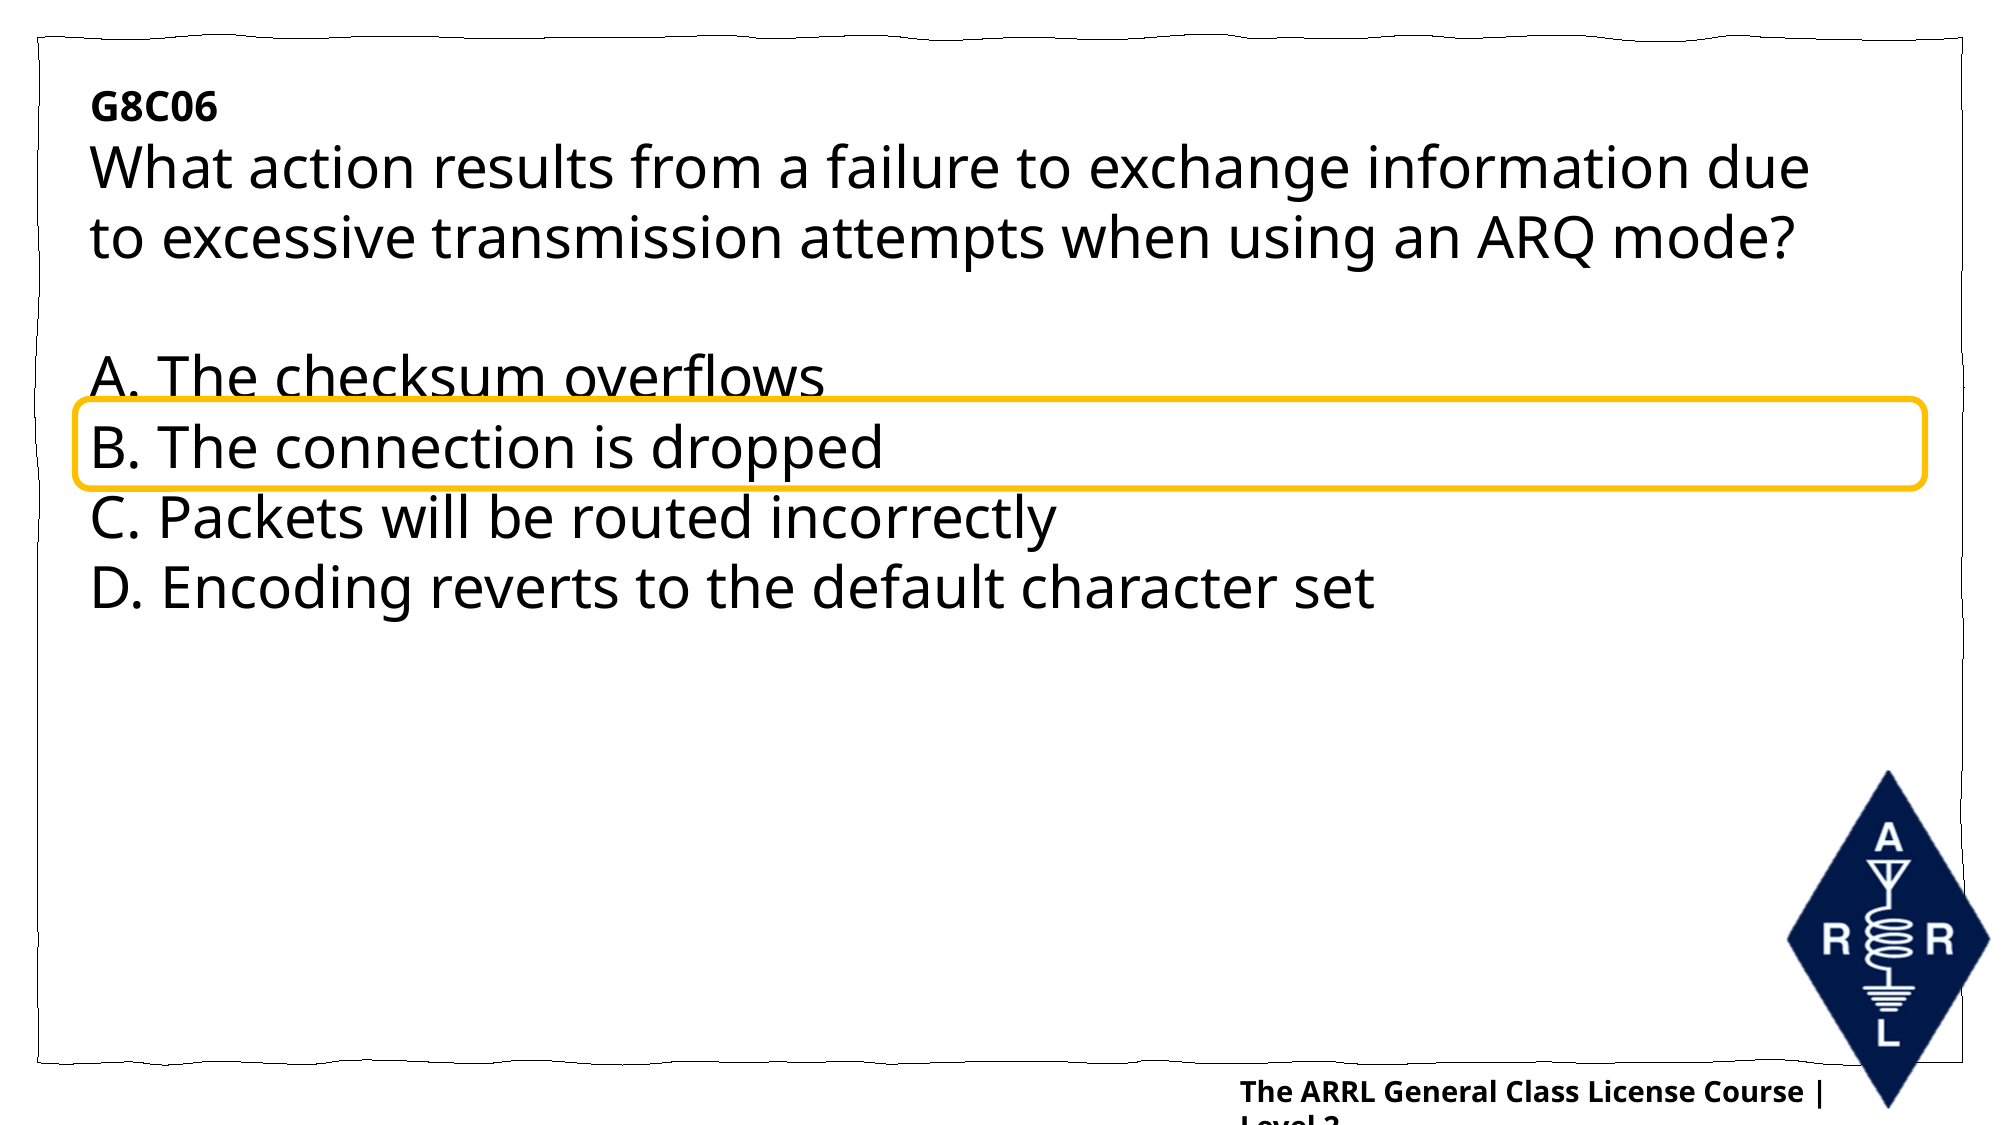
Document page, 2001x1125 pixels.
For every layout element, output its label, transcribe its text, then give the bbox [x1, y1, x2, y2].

picture [1773, 752, 1999, 1125]
text_box G8C06 What action results from a failure to exchange information due to excessive transmission attempts when using an ARQ mode? A. The checksum overflows B. The connection is dropped C. Packets will be routed incorrectly D. Encoding reverts to the default character set [75, 72, 1850, 406]
text_box G8C06 What action results from a failure to exchange information due to excessive transmission attempts when using an ARQ mode? A. The checksum overflows B. The connection is dropped C. Packets will be routed incorrectly D. Encoding reverts to the default character set [75, 482, 1850, 628]
text_box [73, 397, 1927, 490]
